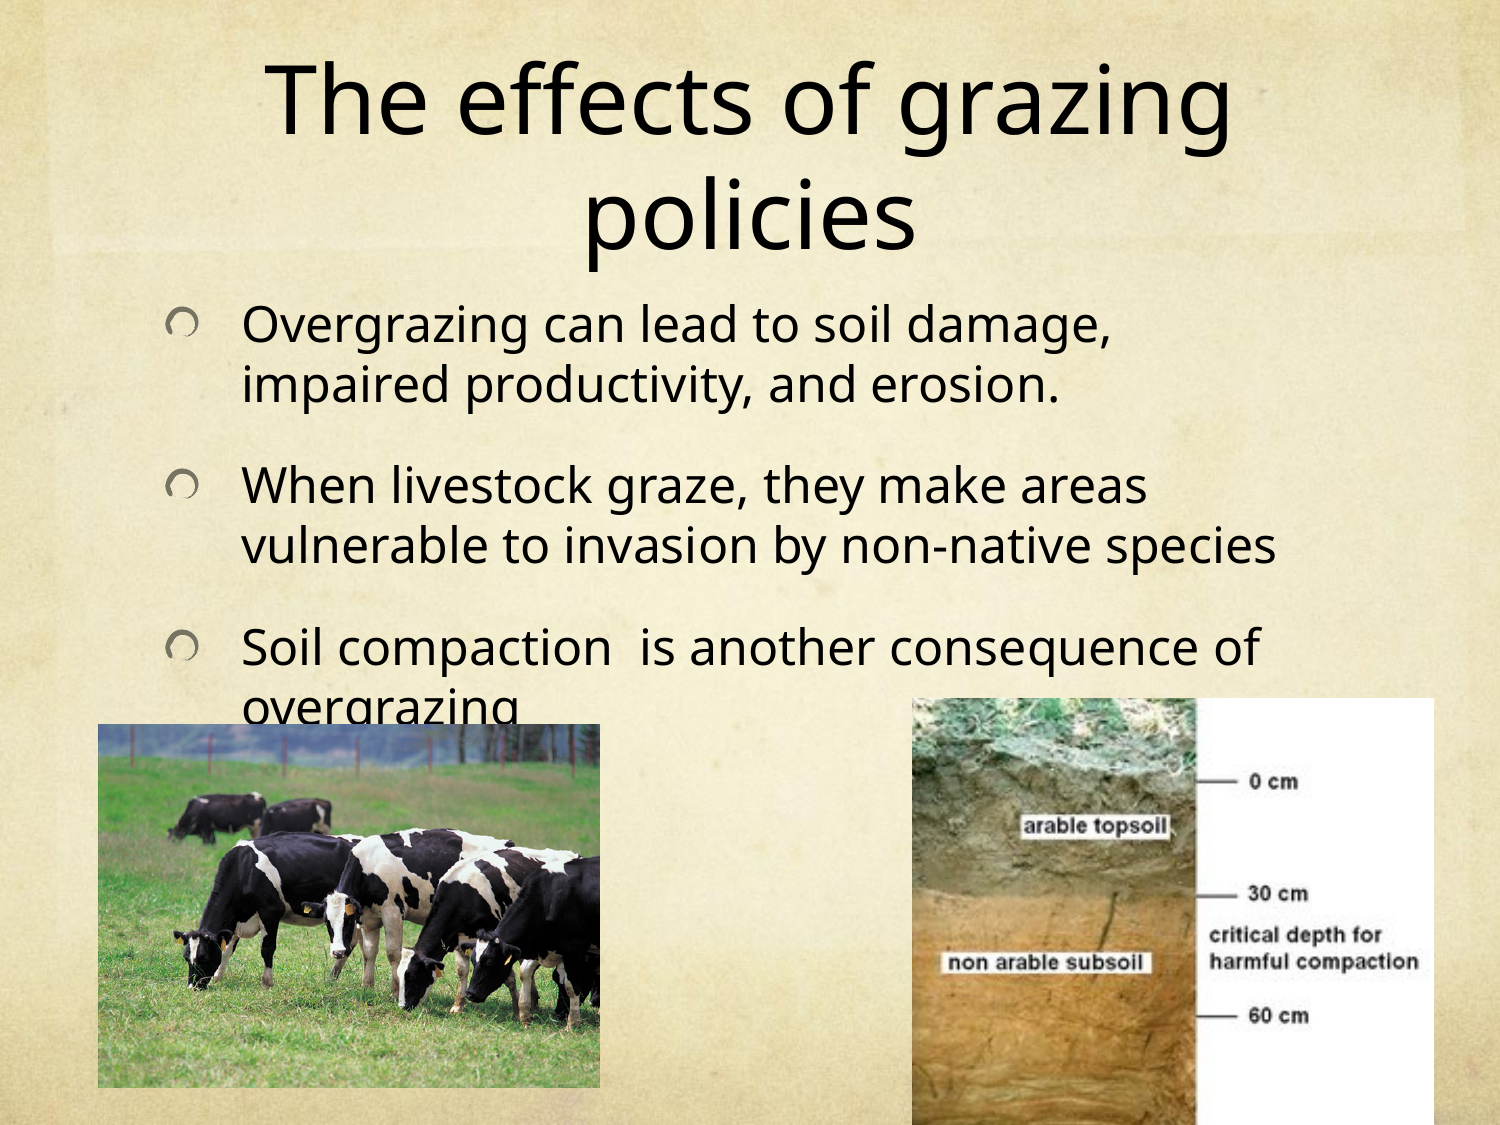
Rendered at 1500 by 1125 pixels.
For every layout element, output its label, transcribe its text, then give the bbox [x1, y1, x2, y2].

list Overgrazing can lead to soil damage, impaired productivity, and erosion. When livestock graze, they make areas vulnerable to invasion by non-native species Soil compaction is another consequence of overgrazing [150, 284, 1350, 725]
title The effects of grazing policies [150, 82, 1350, 225]
picture [0, 0, 1500, 1125]
